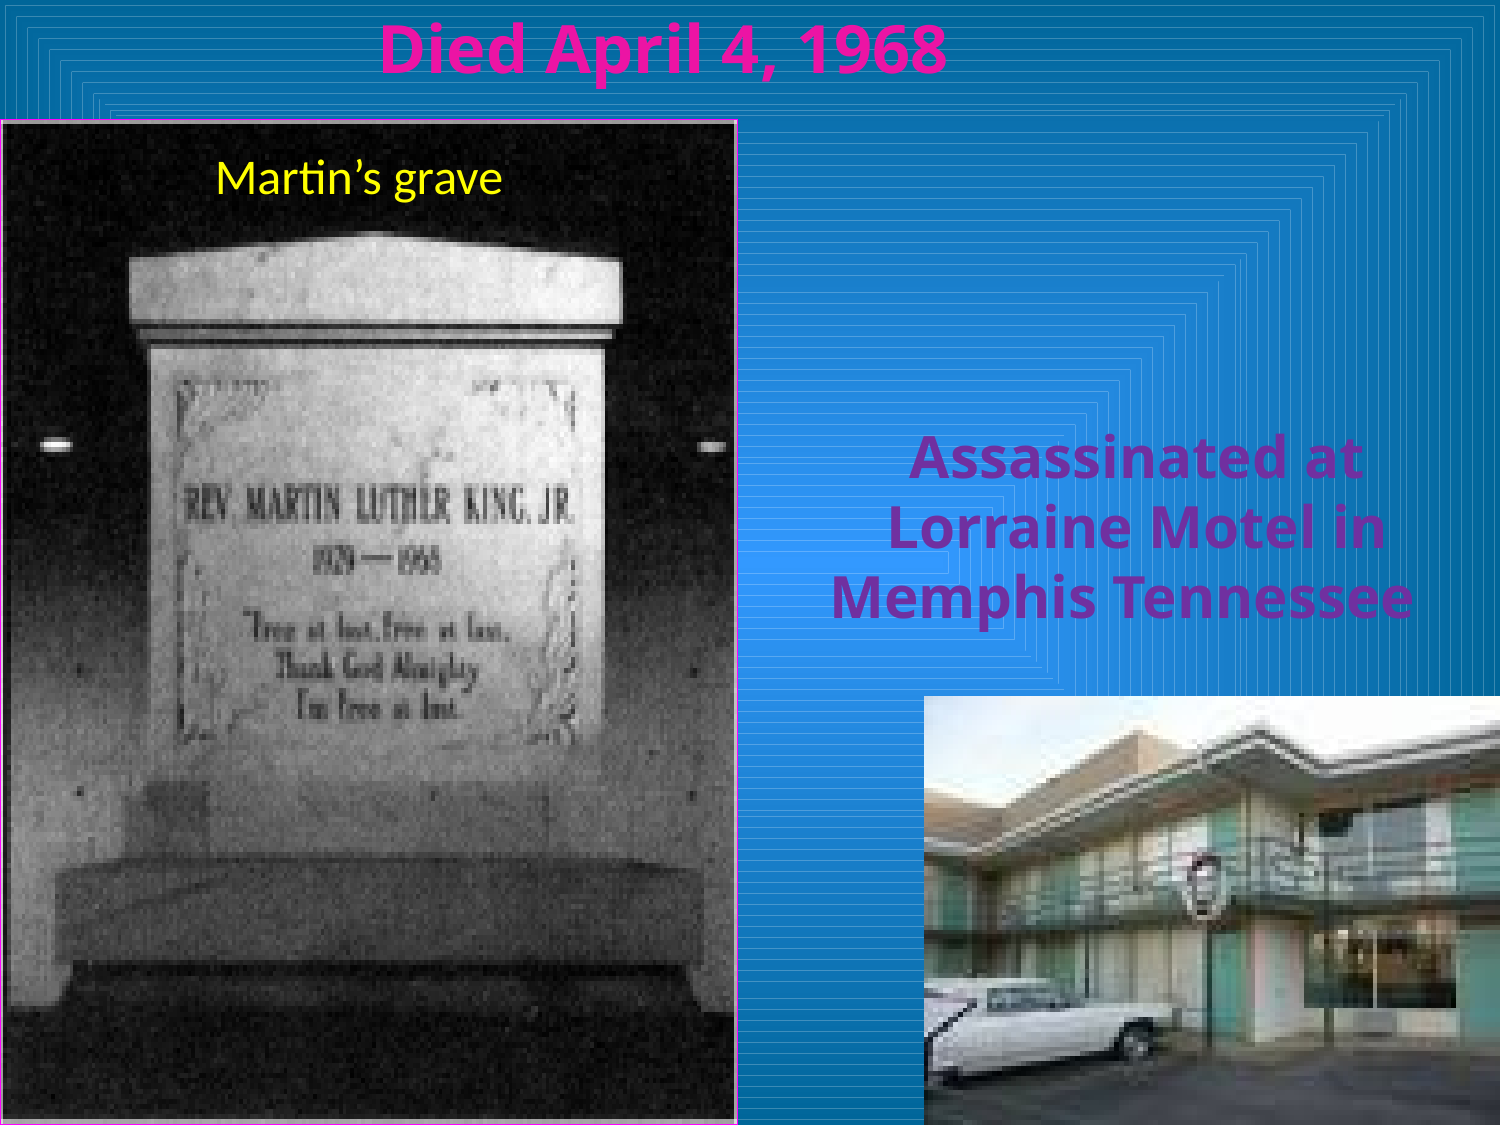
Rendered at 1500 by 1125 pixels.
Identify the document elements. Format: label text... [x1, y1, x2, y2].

text_box Assassinated at Lorraine Motel in Memphis Tennessee [774, 412, 1500, 638]
text_box Died April 4, 1968 [362, 0, 1075, 95]
picture [0, 118, 738, 1125]
picture [924, 695, 1500, 1125]
